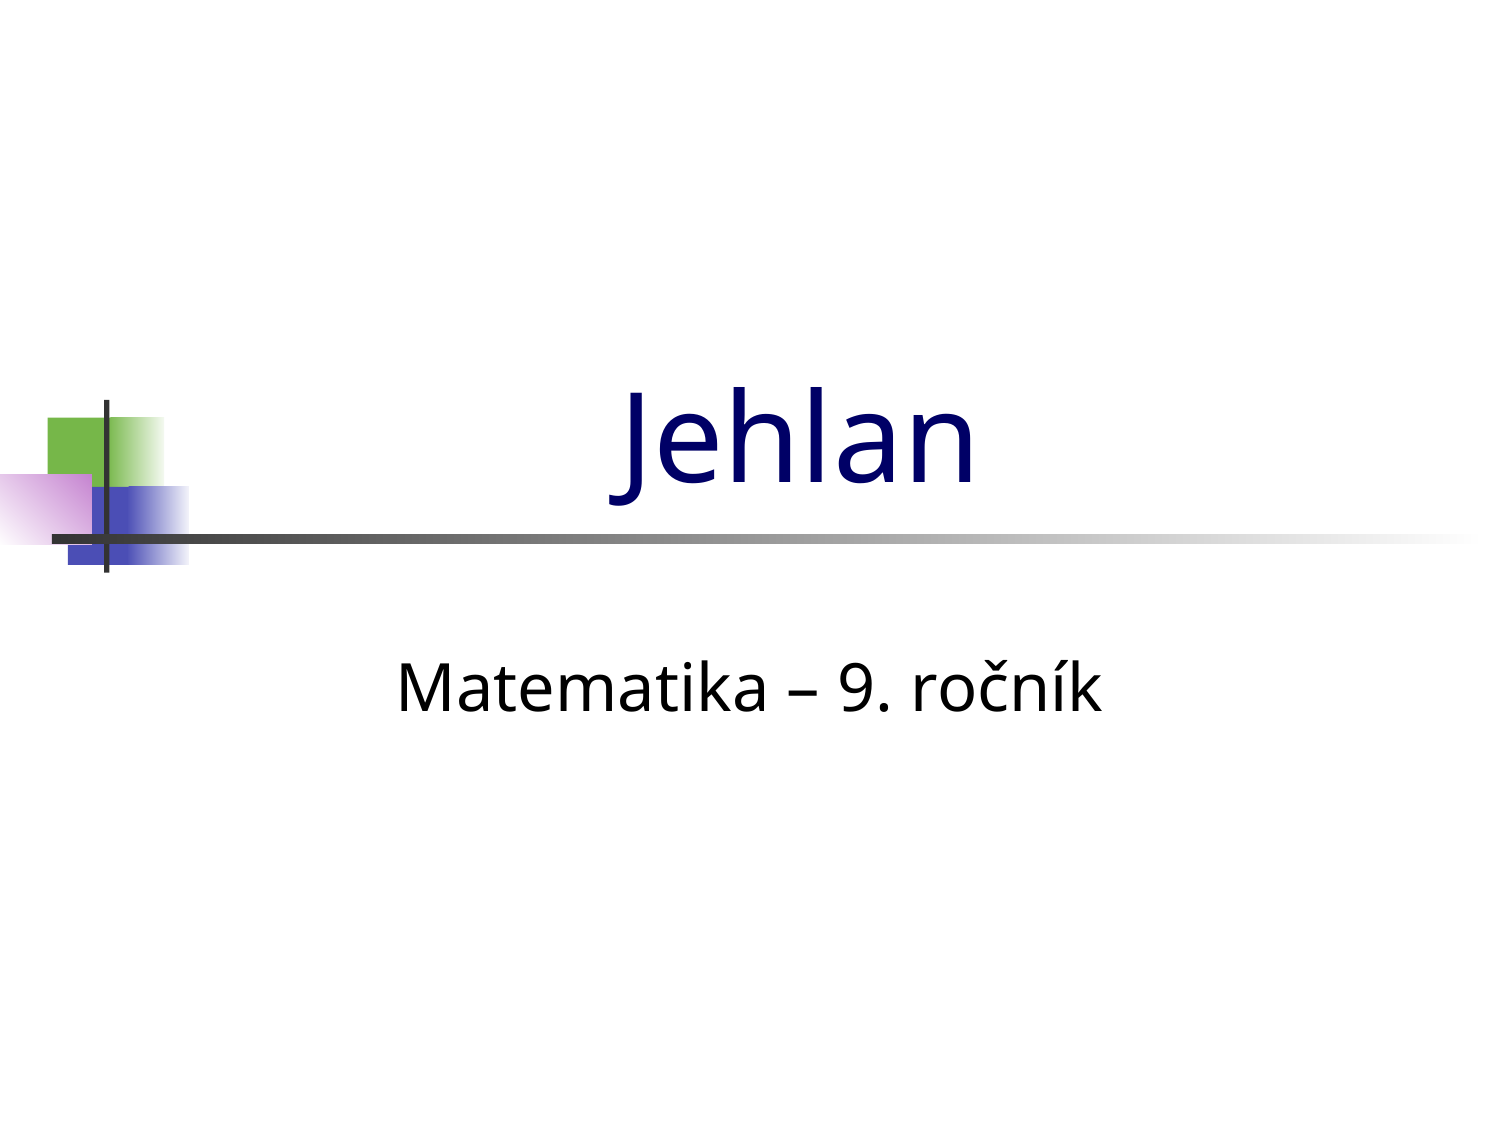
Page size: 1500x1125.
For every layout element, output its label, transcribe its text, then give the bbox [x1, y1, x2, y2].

title Jehlan [162, 274, 1438, 516]
subtitle Matematika – 9. ročník [224, 637, 1276, 926]
